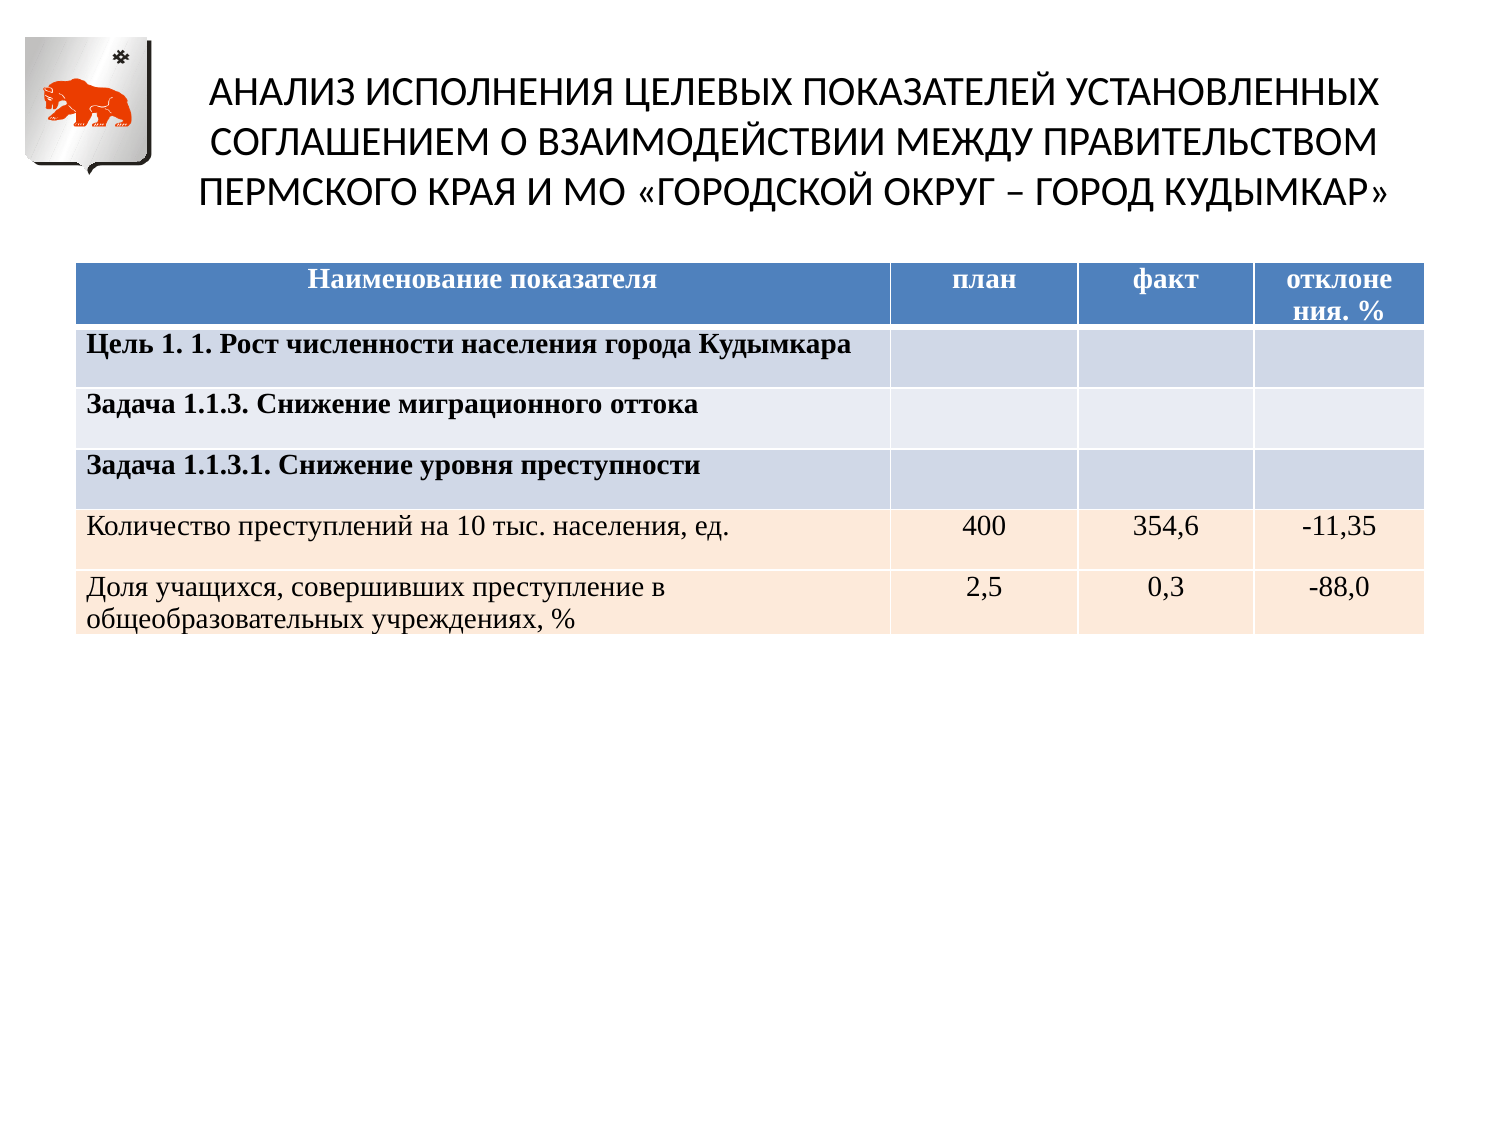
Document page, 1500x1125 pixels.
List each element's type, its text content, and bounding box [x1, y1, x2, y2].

table_cell 400 [891, 510, 1077, 569]
table_cell [1079, 330, 1253, 387]
table_cell 354,6 [1079, 510, 1253, 569]
table_header факт [1079, 263, 1253, 324]
table_cell [1255, 330, 1424, 387]
table_cell -11,35 [1255, 510, 1424, 569]
picture [23, 34, 153, 176]
table_cell [1079, 389, 1253, 448]
table_cell [891, 389, 1077, 448]
table_cell 0,3 [1079, 571, 1253, 634]
table_cell Задача 1.1.3.1. Снижение уровня преступности [76, 450, 890, 509]
table_cell [1255, 450, 1424, 509]
table_cell 2,5 [891, 571, 1077, 634]
title АНАЛИЗ ИСПОЛНЕНИЯ ЦЕЛЕВЫХ ПОКАЗАТЕЛЕЙ УСТАНОВЛЕННЫХ СОГЛАШЕНИЕМ О ВЗАИМОДЕЙСТВИИ МЕЖДУ ПРАВИТЕЛЬСТВОМ ПЕРМСКОГО КРАЯ И МО «ГОРОДСКОЙ ОКРУГ – ГОРОД КУДЫМКАР» [164, 45, 1425, 233]
table_cell -88,0 [1255, 571, 1424, 634]
table_cell Цель 1. 1. Рост численности населения города Кудымкара [76, 330, 890, 387]
table_header отклоне ния. % [1255, 263, 1424, 324]
table_cell [891, 450, 1077, 509]
table_cell [891, 330, 1077, 387]
table_cell [1255, 389, 1424, 448]
table_header Наименование показателя [76, 263, 890, 324]
table_header план [891, 263, 1077, 324]
table_cell [1079, 450, 1253, 509]
table_cell Доля учащихся, совершивших преступление в общеобразовательных учреждениях, % [76, 571, 890, 634]
table_cell Количество преступлений на 10 тыс. населения, ед. [76, 510, 890, 569]
table_cell Задача 1.1.3. Снижение миграционного оттока [76, 389, 890, 448]
